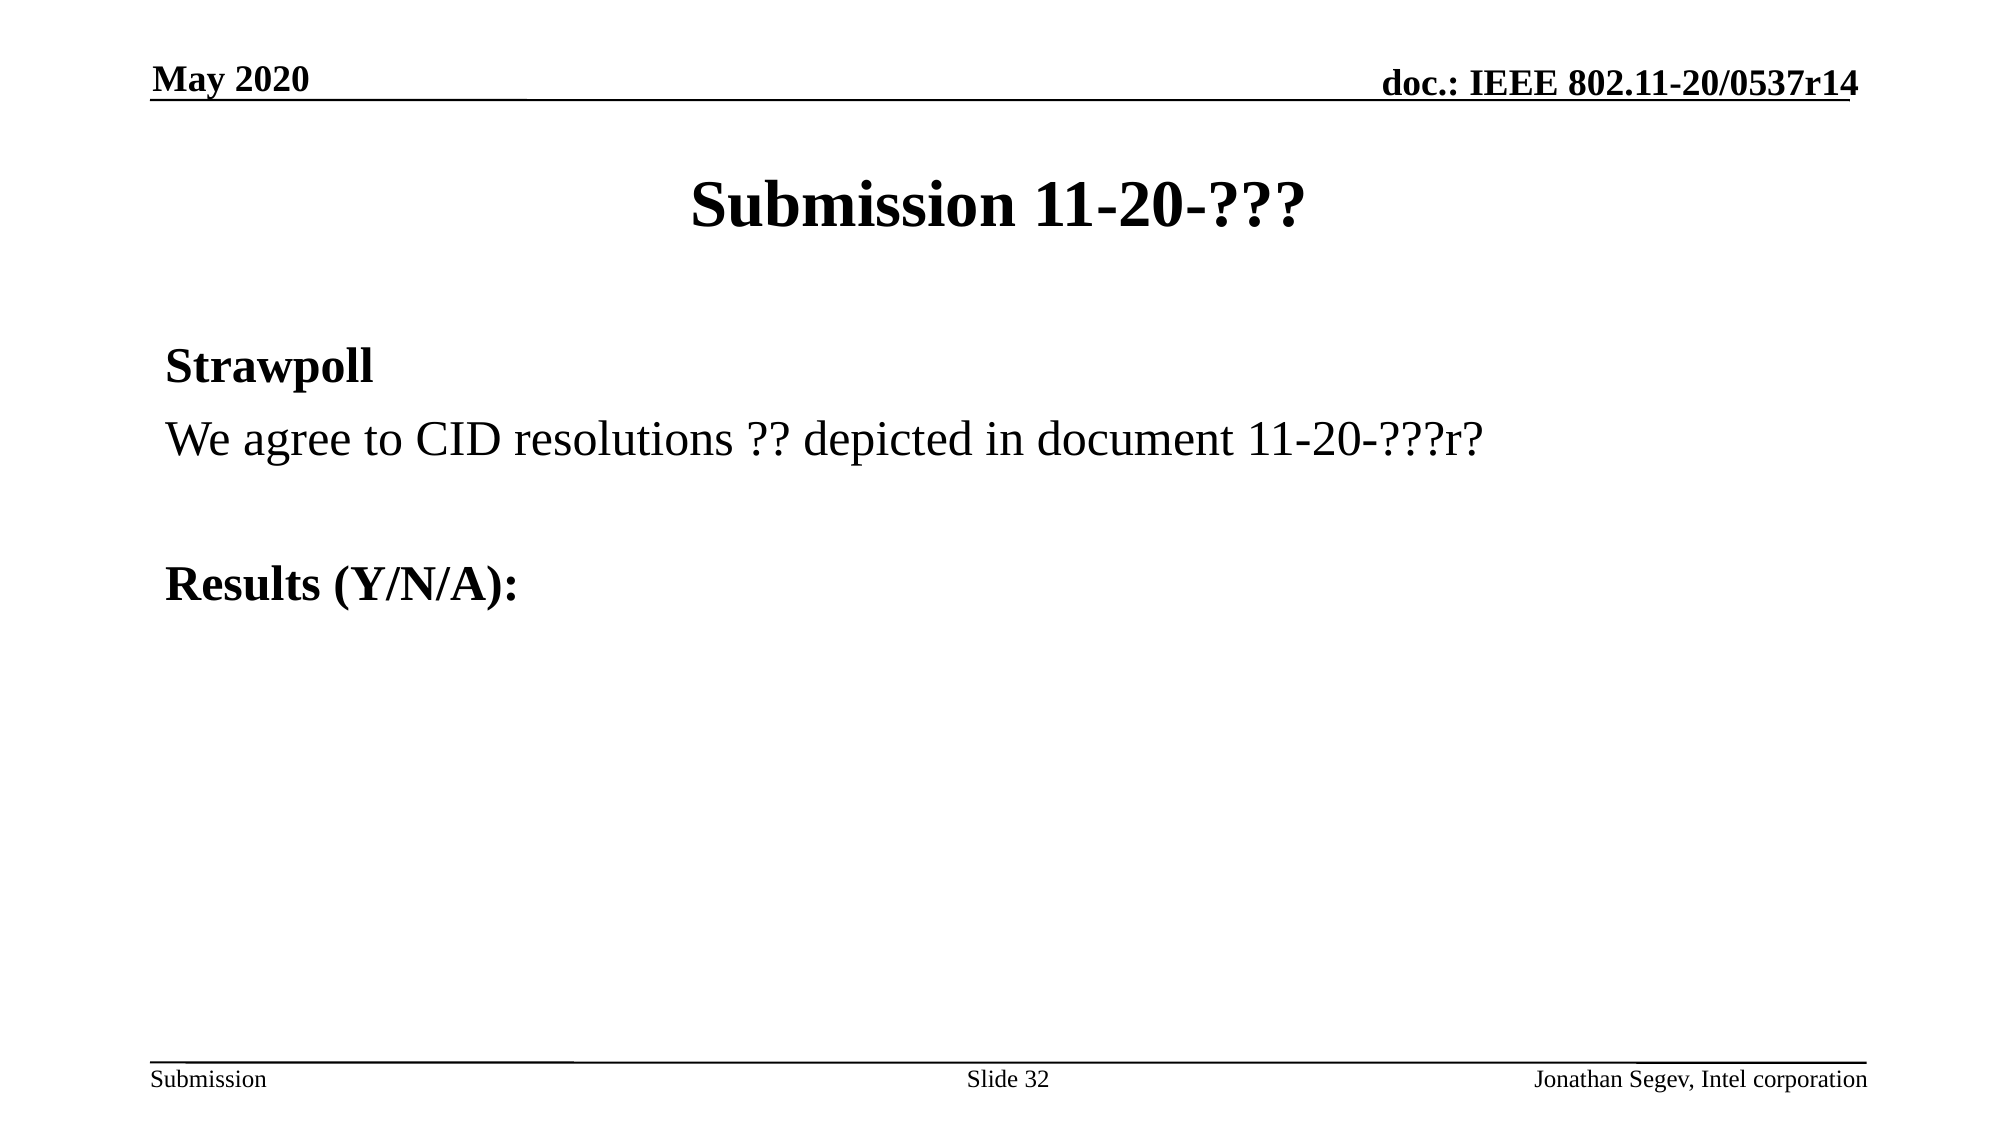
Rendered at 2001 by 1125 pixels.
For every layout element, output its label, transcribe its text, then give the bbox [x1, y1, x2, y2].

list Strawpoll We agree to CID resolutions ?? depicted in document 11-20-???r? Results (Y/N/A): [149, 324, 1850, 1000]
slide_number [152, 54, 563, 100]
title Submission 11-20-??? [149, 112, 1850, 288]
slide_number Slide 32 [950, 1061, 1067, 1123]
footer Jonathan Segev, Intel corporation [1171, 1061, 1869, 1093]
